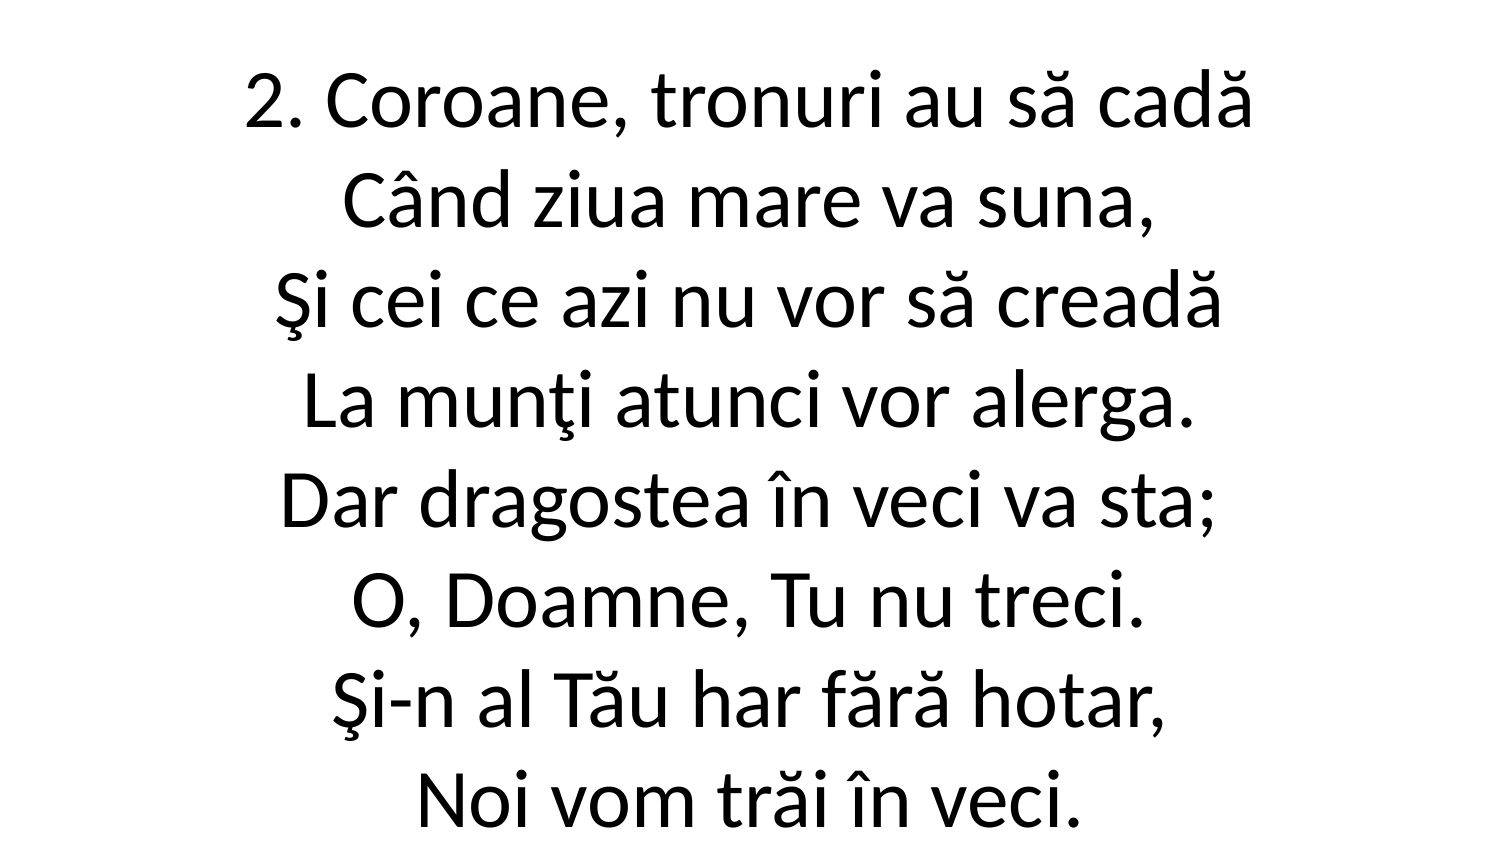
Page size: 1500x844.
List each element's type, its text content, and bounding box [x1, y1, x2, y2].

text_box 2. Coroane, tronuri au să cadă Când ziua mare va suna, Şi cei ce azi nu vor să creadă La munţi atunci vor alerga. Dar dragostea în veci va sta; O, Doamne, Tu nu treci. Şi-n al Tău har fără hotar, Noi vom trăi în veci. [228, 0, 1272, 844]
